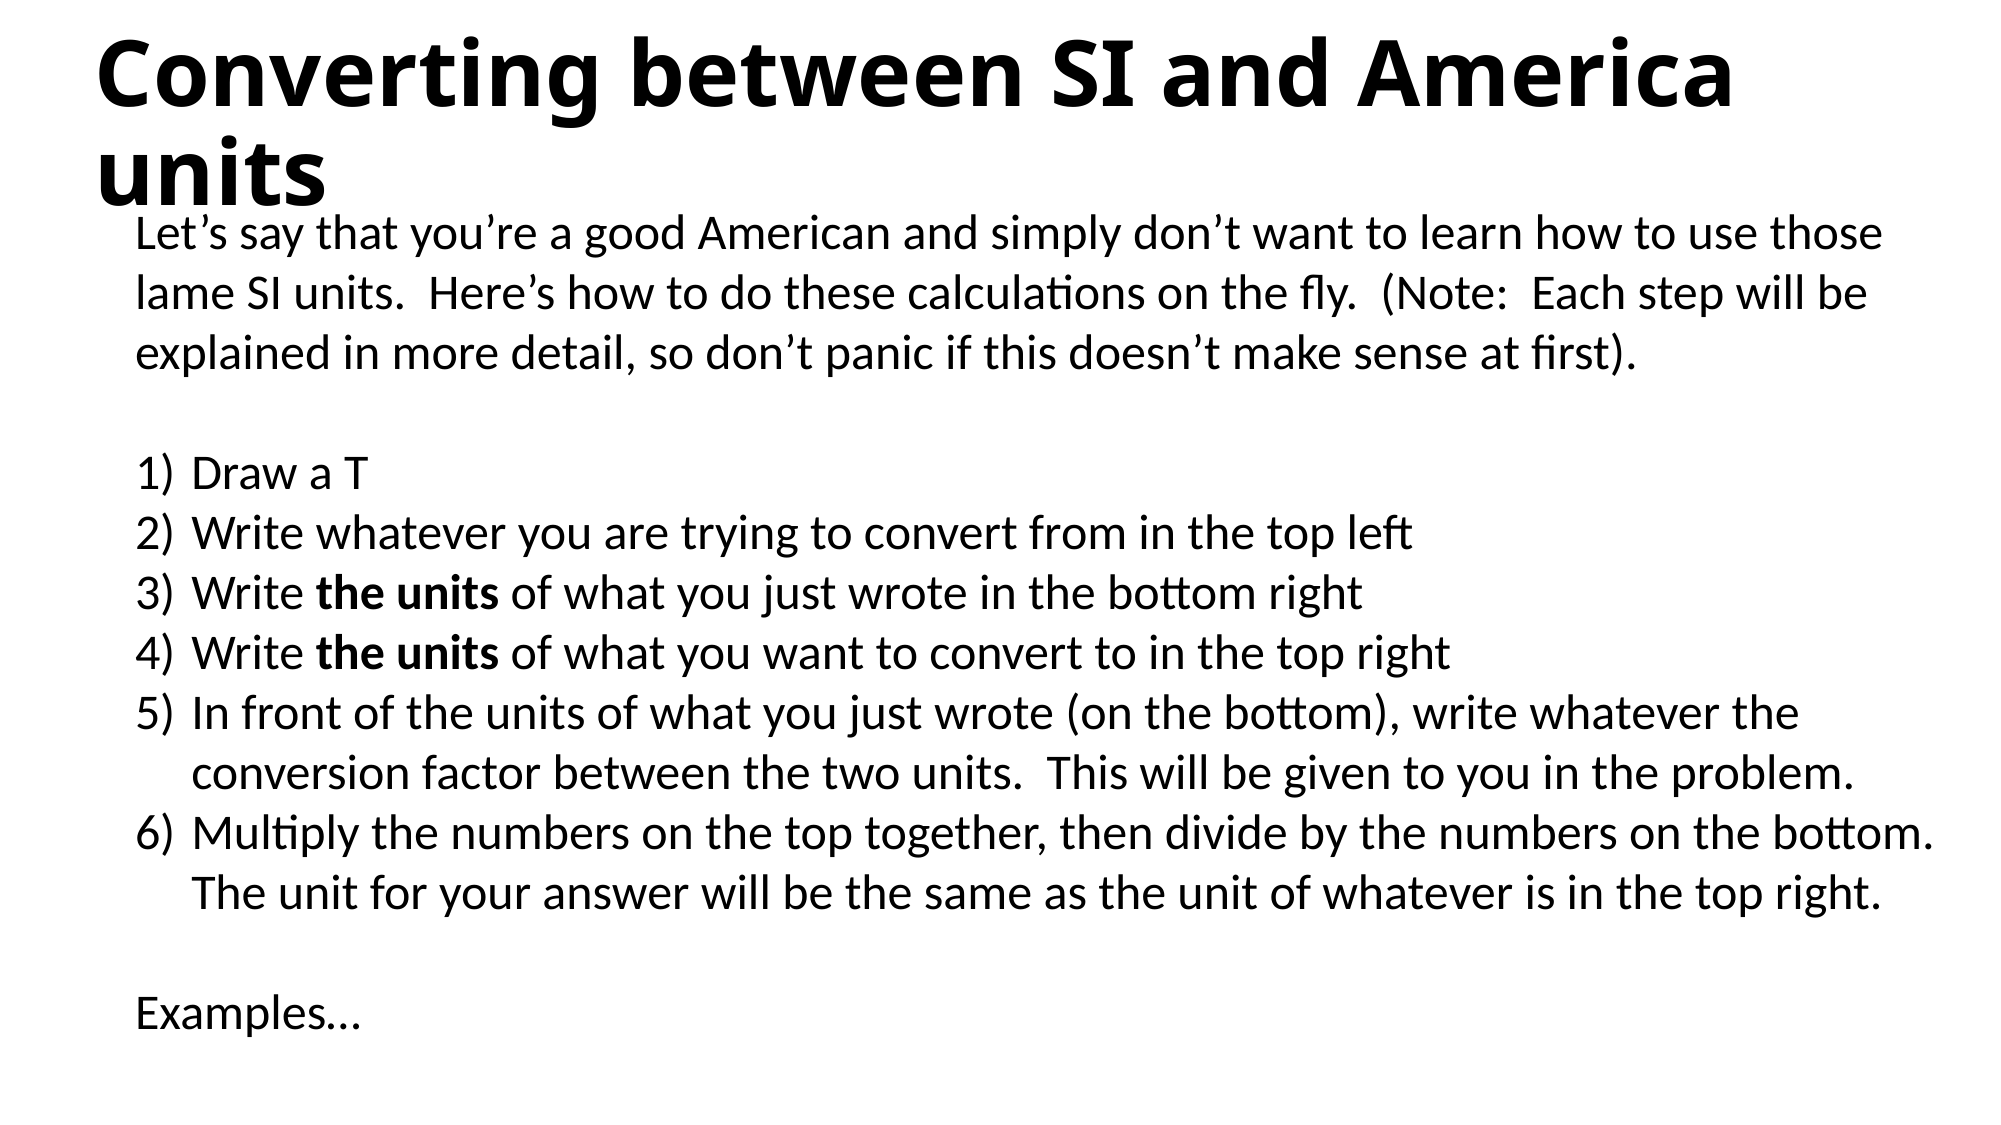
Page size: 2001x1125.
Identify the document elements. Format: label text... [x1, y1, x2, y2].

text_box Let’s say that you’re a good American and simply don’t want to learn how to use those lame SI units. Here’s how to do these calculations on the fly. (Note: Each step will be explained in more detail, so don’t panic if this doesn’t make sense at first). Draw a T Write whatever you are trying to convert from in the top left Write the units of what you just wrote in the bottom right Write the units of what you want to convert to in the top right In front of the units of what you just wrote (on the bottom), write whatever the conversion factor between the two units. This will be given to you in the problem. Multiply the numbers on the top together, then divide by the numbers on the bottom. The unit for your answer will be the same as the unit of whatever is in the top right. Examples… [120, 192, 2000, 1048]
title Converting between SI and America units [79, 17, 1805, 236]
